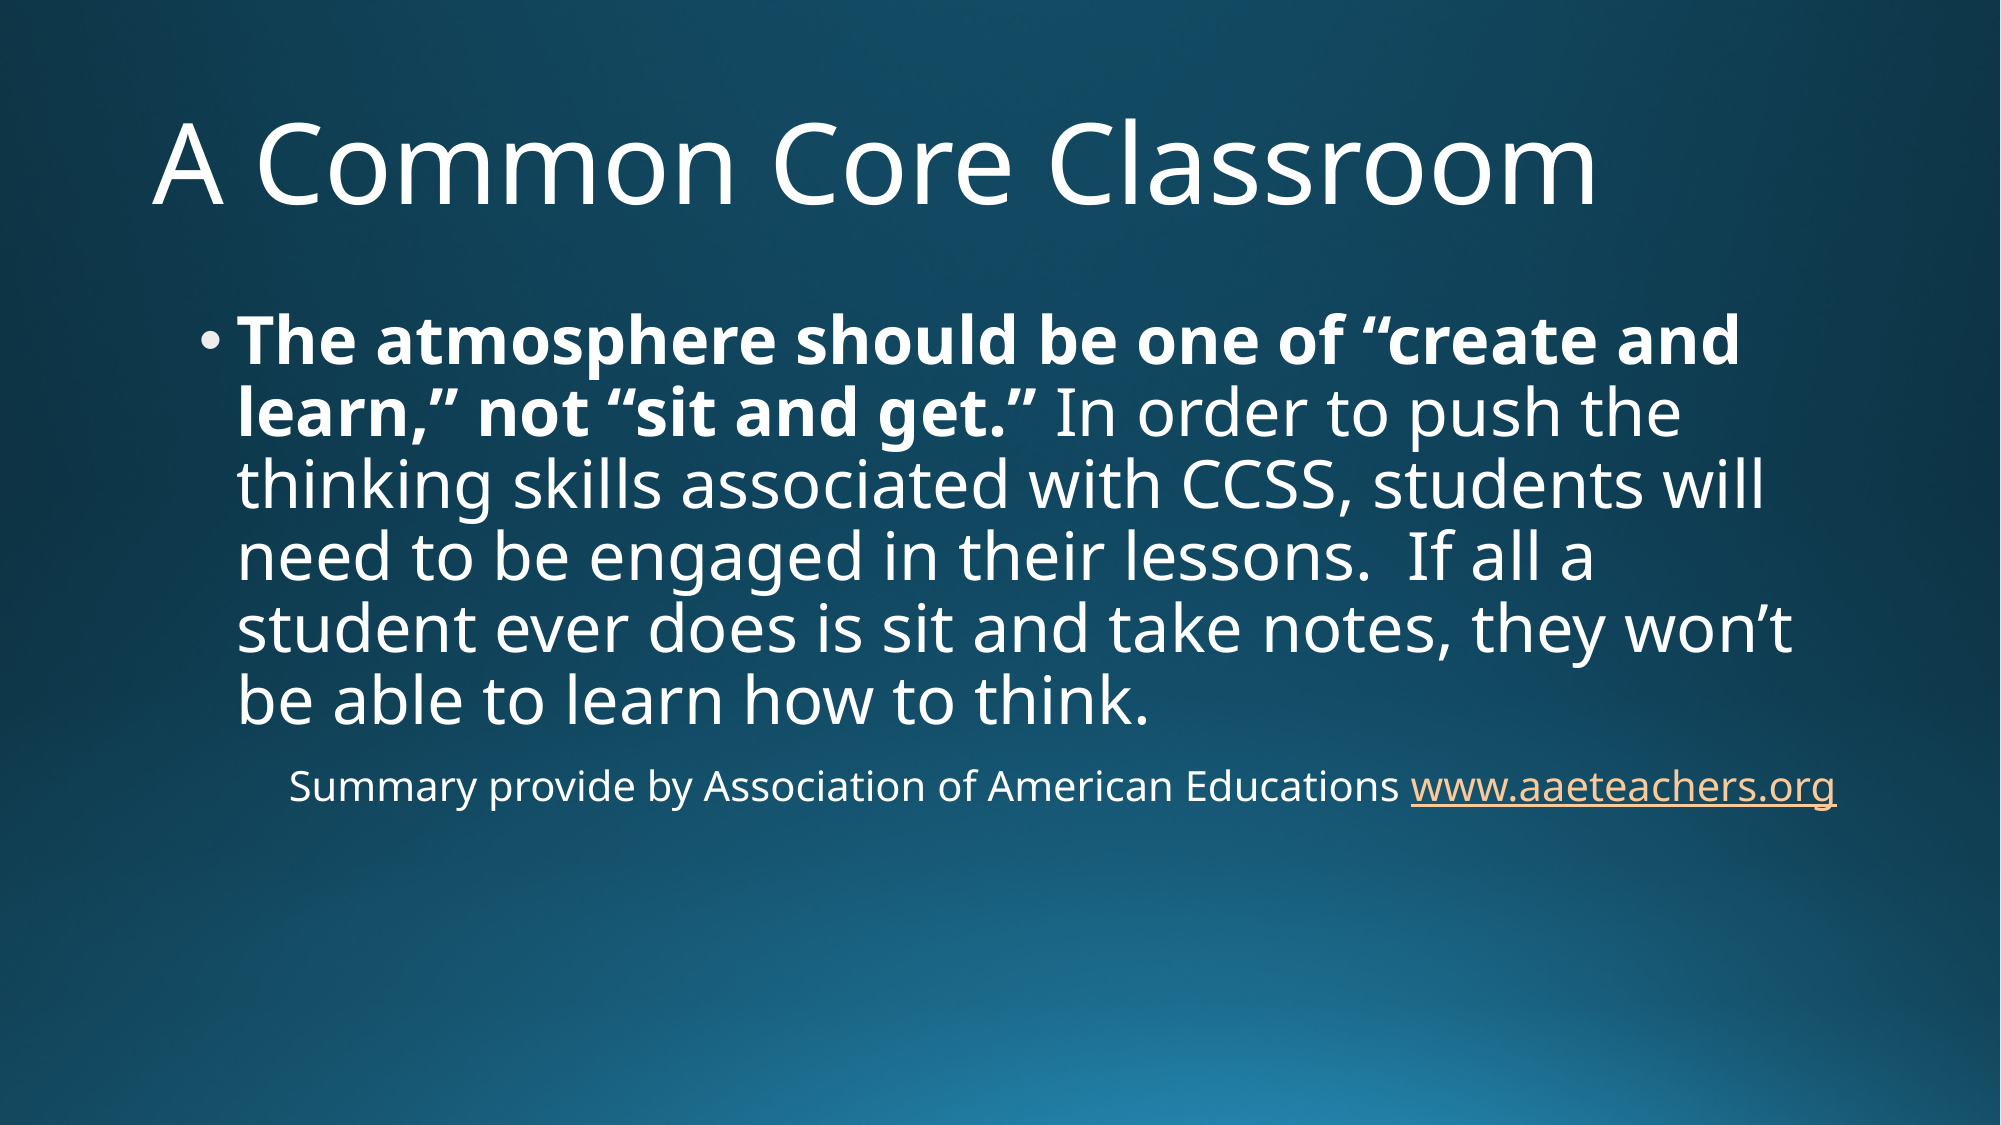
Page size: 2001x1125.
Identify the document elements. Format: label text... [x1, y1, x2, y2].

list The atmosphere should be one of “create and learn,” not “sit and get.” In order to push the thinking skills associated with CCSS, students will need to be engaged in their lessons. If all a student ever does is sit and take notes, they won’t be able to learn how to think. Summary provide by Association of American Educations www.aaeteachers.org [183, 299, 1863, 1087]
picture [0, 0, 2001, 1125]
title A Common Core Classroom [137, 59, 1863, 278]
